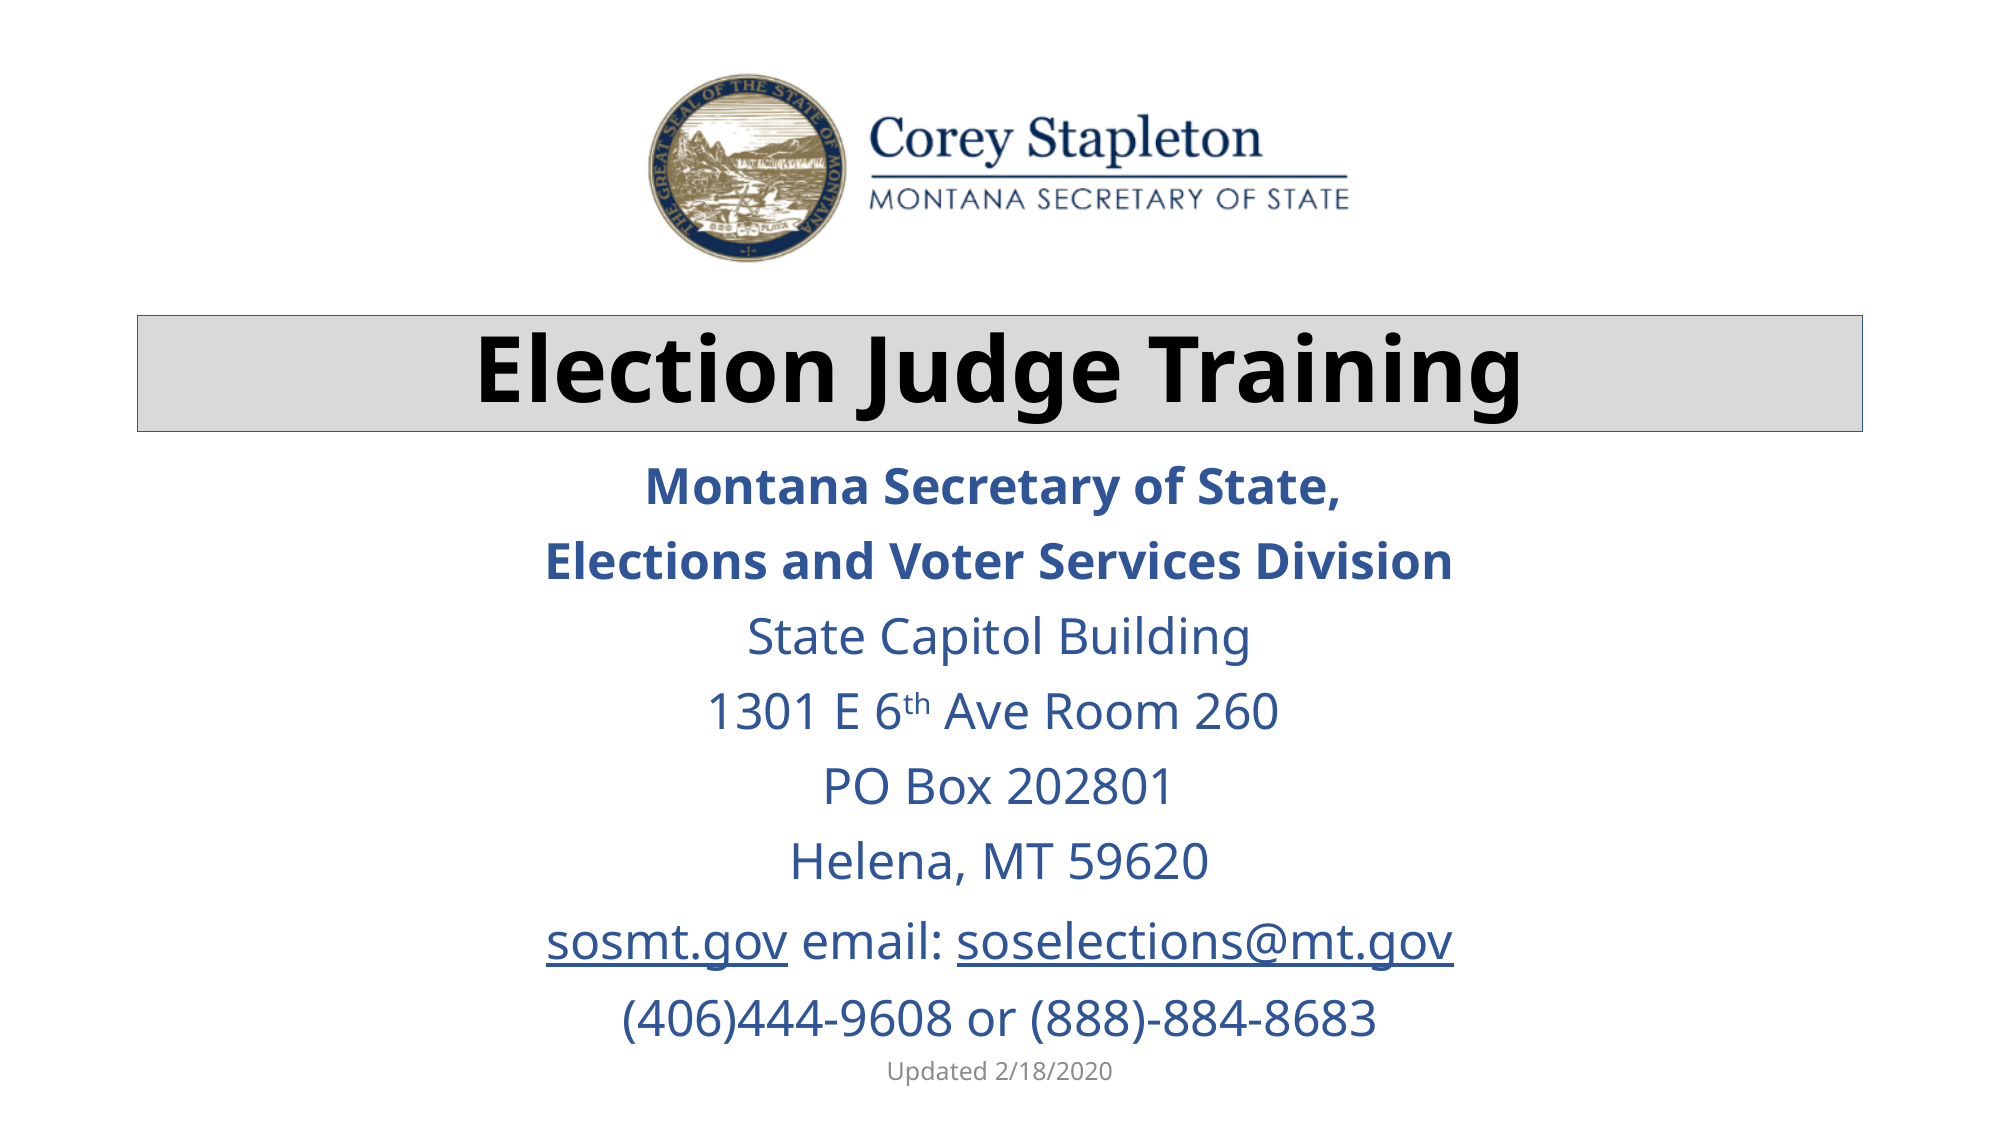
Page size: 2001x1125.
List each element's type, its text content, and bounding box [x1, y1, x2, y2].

text_box Montana Secretary of State, Elections and Voter Services Division State Capitol Building 1301 E 6th Ave Room 260 PO Box 202801 Helena, MT 59620 sosmt.gov email: soselections@mt.gov (406)444-9608 or (888)-884-8683 [293, 454, 1706, 1055]
picture [616, 40, 1384, 294]
footer Updated 2/18/2020 [662, 1042, 1338, 1103]
list Election Judge Training [137, 315, 1863, 432]
